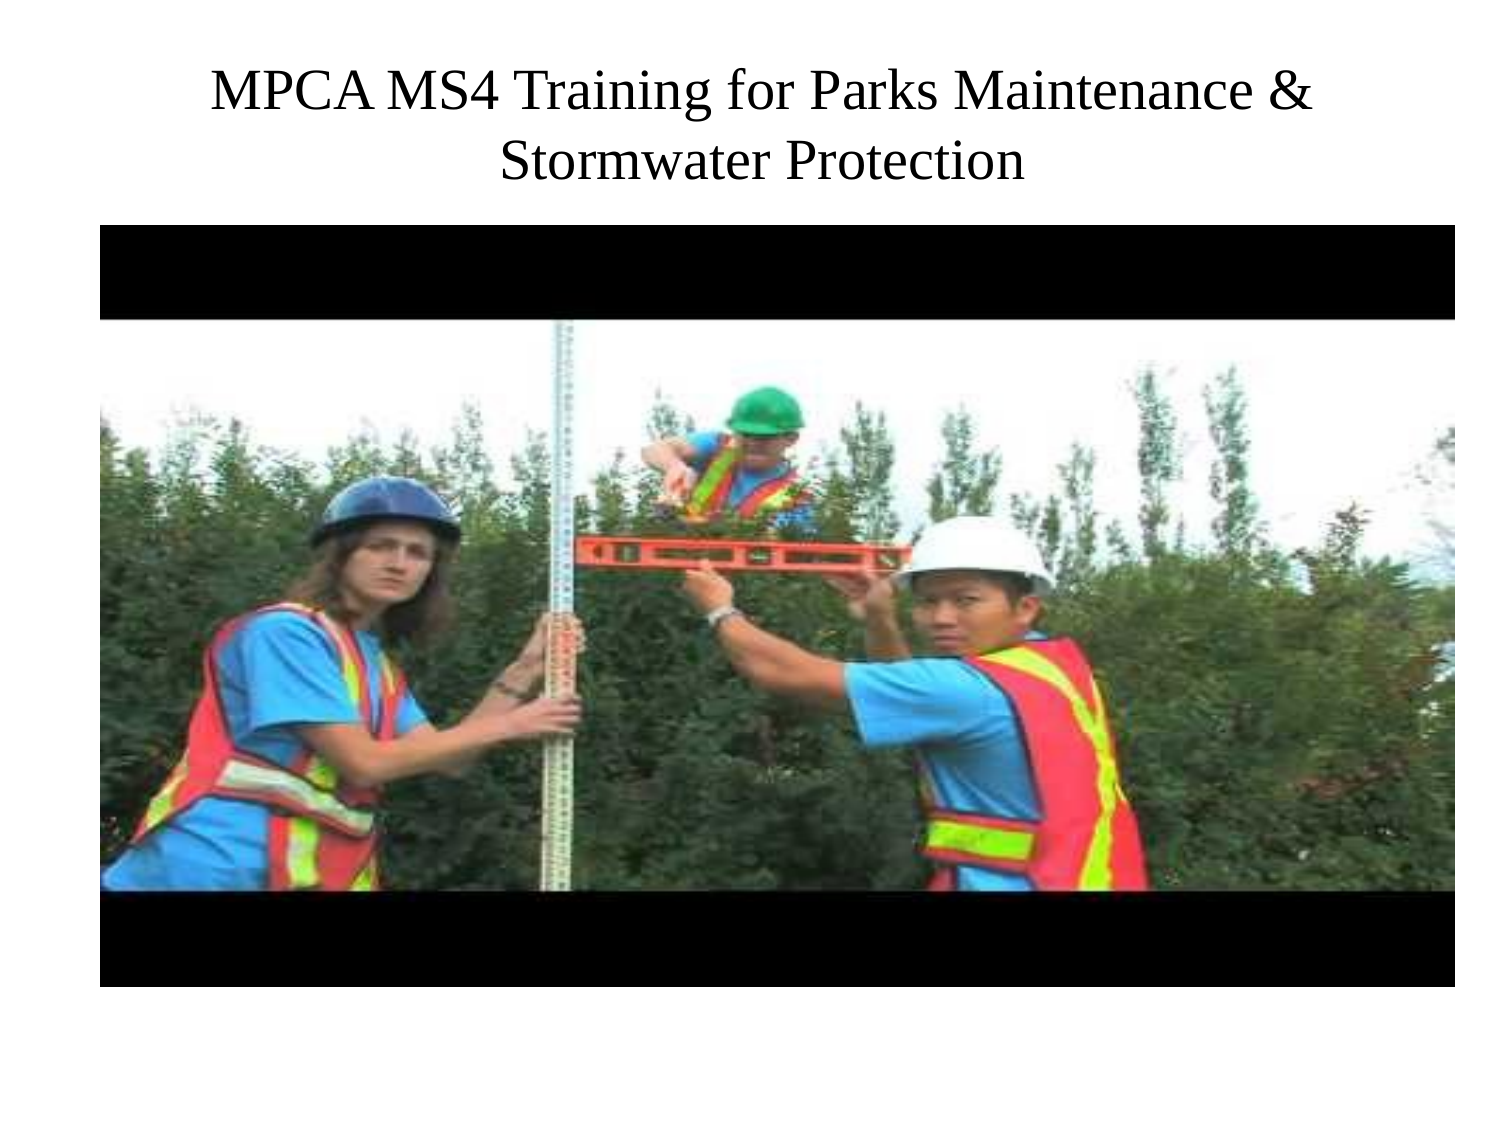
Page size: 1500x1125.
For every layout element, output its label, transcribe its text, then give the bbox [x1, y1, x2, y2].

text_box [99, 224, 1456, 988]
title MPCA MS4 Training for Parks Maintenance & Stormwater Protection [87, 62, 1438, 180]
